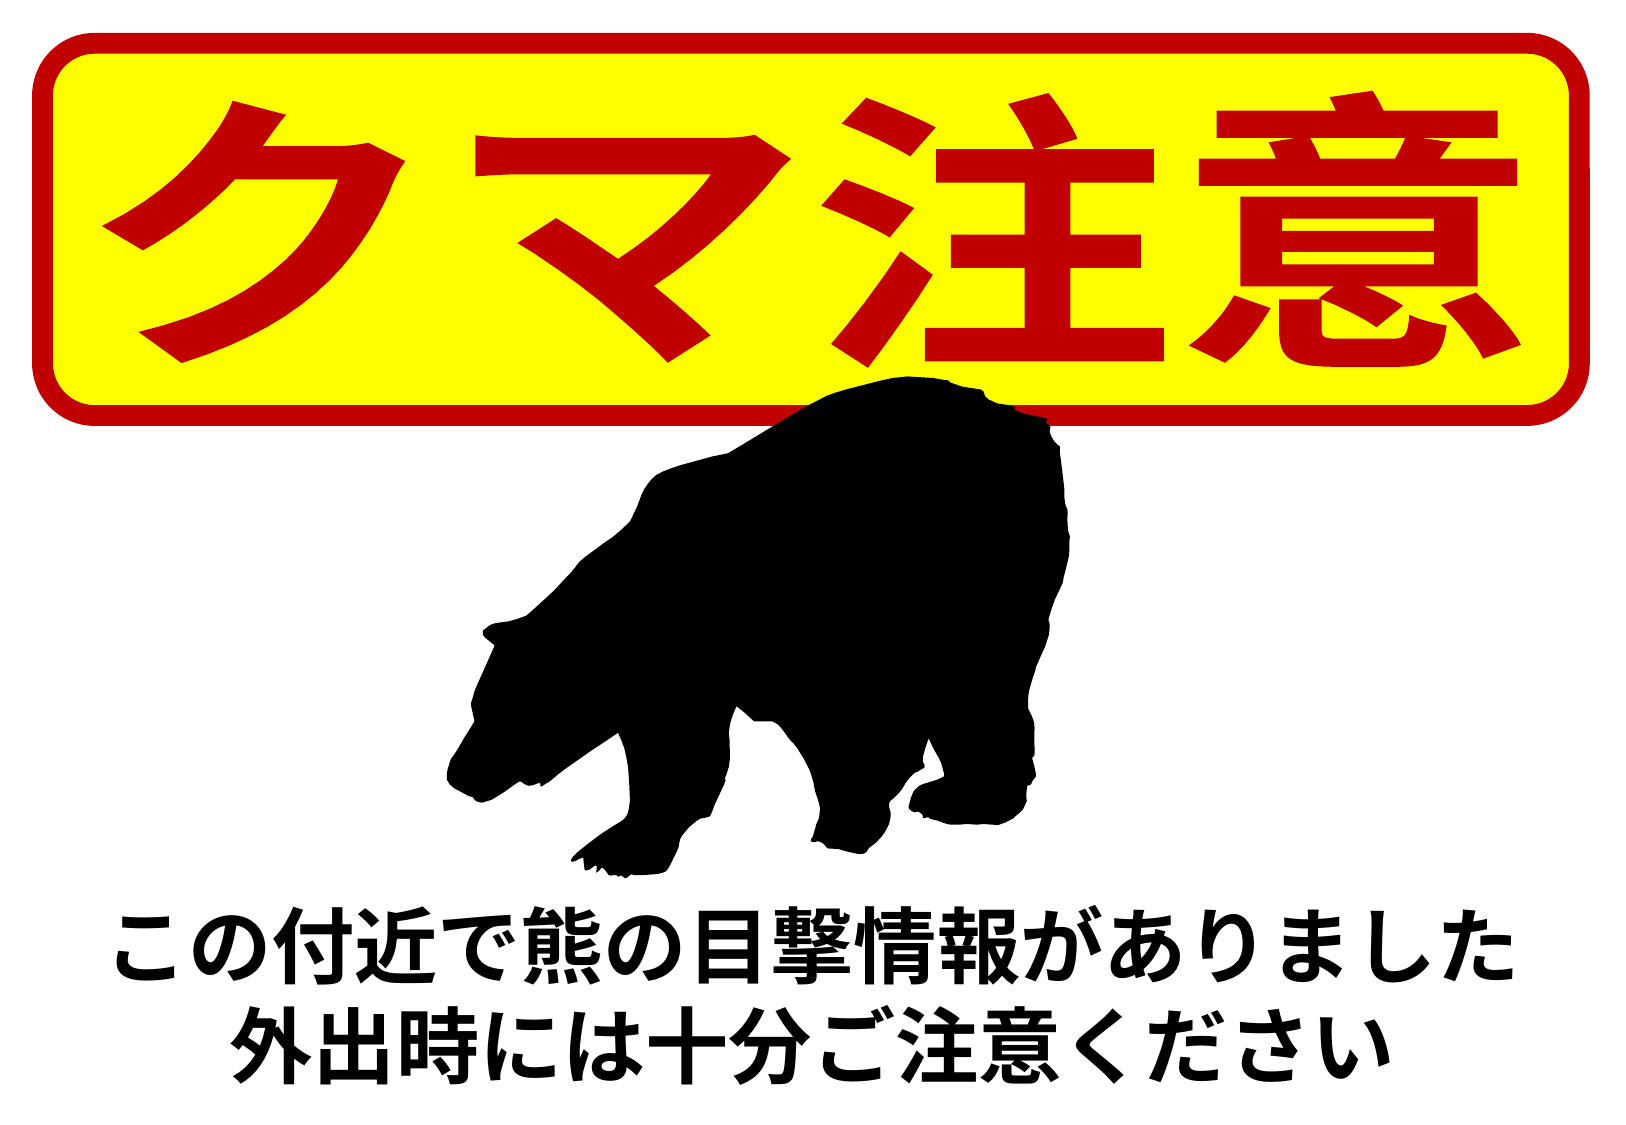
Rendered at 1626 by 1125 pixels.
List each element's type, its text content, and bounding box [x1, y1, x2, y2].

text_box この付近で熊の目撃情報がありました 外出時には十分ご注意ください [82, 887, 1542, 1102]
text_box [40, 41, 1582, 418]
text_box [446, 376, 1070, 879]
